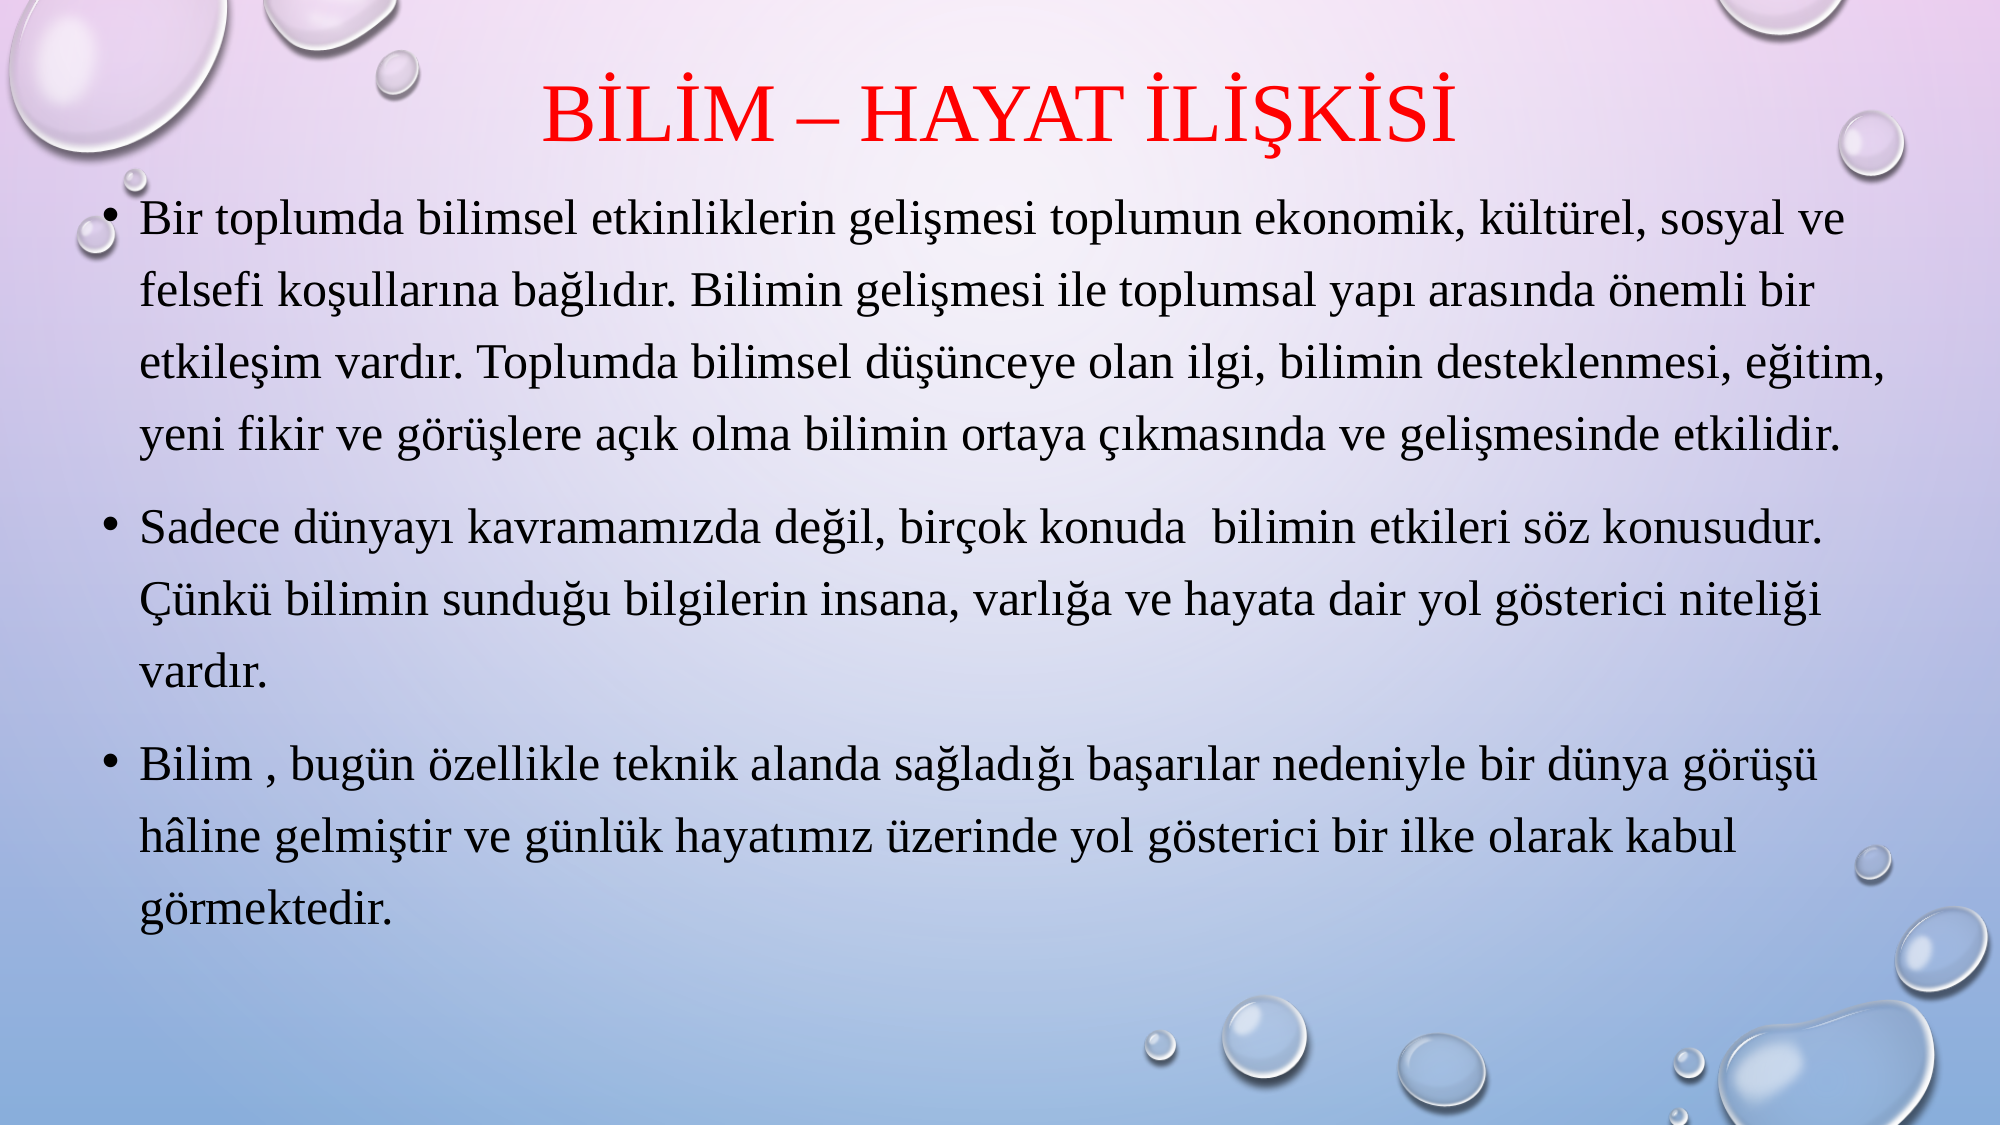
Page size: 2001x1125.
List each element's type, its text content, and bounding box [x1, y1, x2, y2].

list Bir toplumda bilimsel etkinliklerin gelişmesi toplumun ekonomik, kültürel, sosyal ve felsefi koşullarına bağlıdır. Bilimin gelişmesi ile toplumsal yapı arasında önemli bir etkileşim vardır. Toplumda bilimsel düşünceye olan ilgi, bilimin desteklenmesi, eğitim, yeni fikir ve görüşlere açık olma bilimin ortaya çıkmasında ve gelişmesinde etkilidir. Sadece dünyayı kavramamızda değil, birçok konuda bilimin etkileri söz konusudur. Çünkü bilimin sunduğu bilgilerin insana, varlığa ve hayata dair yol gösterici niteliği vardır. Bilim , bugün özellikle teknik alanda sağladığı başarılar nedeniyle bir dünya görüşü hâline gelmiştir ve günlük hayatımız üzerinde yol gösterici bir ilke olarak kabul görmektedir. [86, 165, 1911, 950]
picture [0, 0, 2000, 1125]
title Bilim – hayat ilişkisi [149, 32, 1851, 165]
